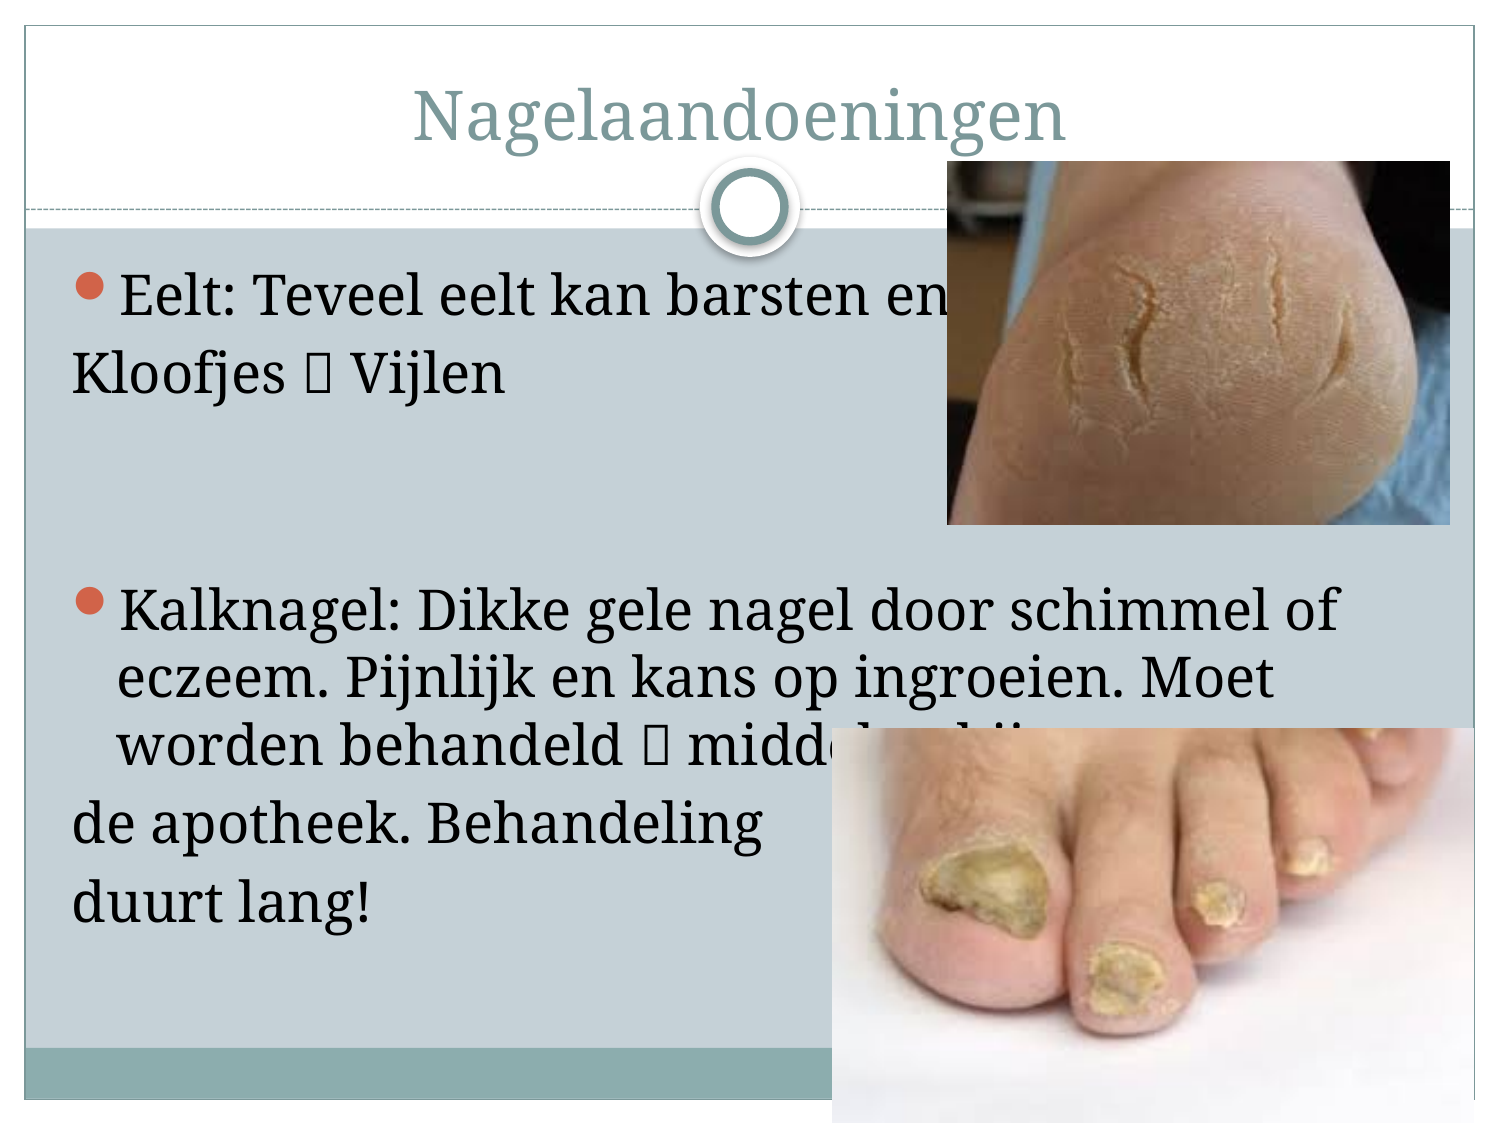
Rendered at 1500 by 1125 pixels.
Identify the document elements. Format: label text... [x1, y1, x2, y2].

picture [832, 728, 1474, 1123]
text_box Eelt: Teveel eelt kan barsten en Kloofjes  Vijlen Kalknagel: Dikke gele nagel door schimmel of eczeem. Pijnlijk en kans op ingroeien. Moet worden behandeld  middelen bij de apotheek. Behandeling duurt lang! [57, 251, 1442, 942]
title Nagelaandoeningen [49, 37, 1450, 162]
picture [947, 161, 1450, 526]
